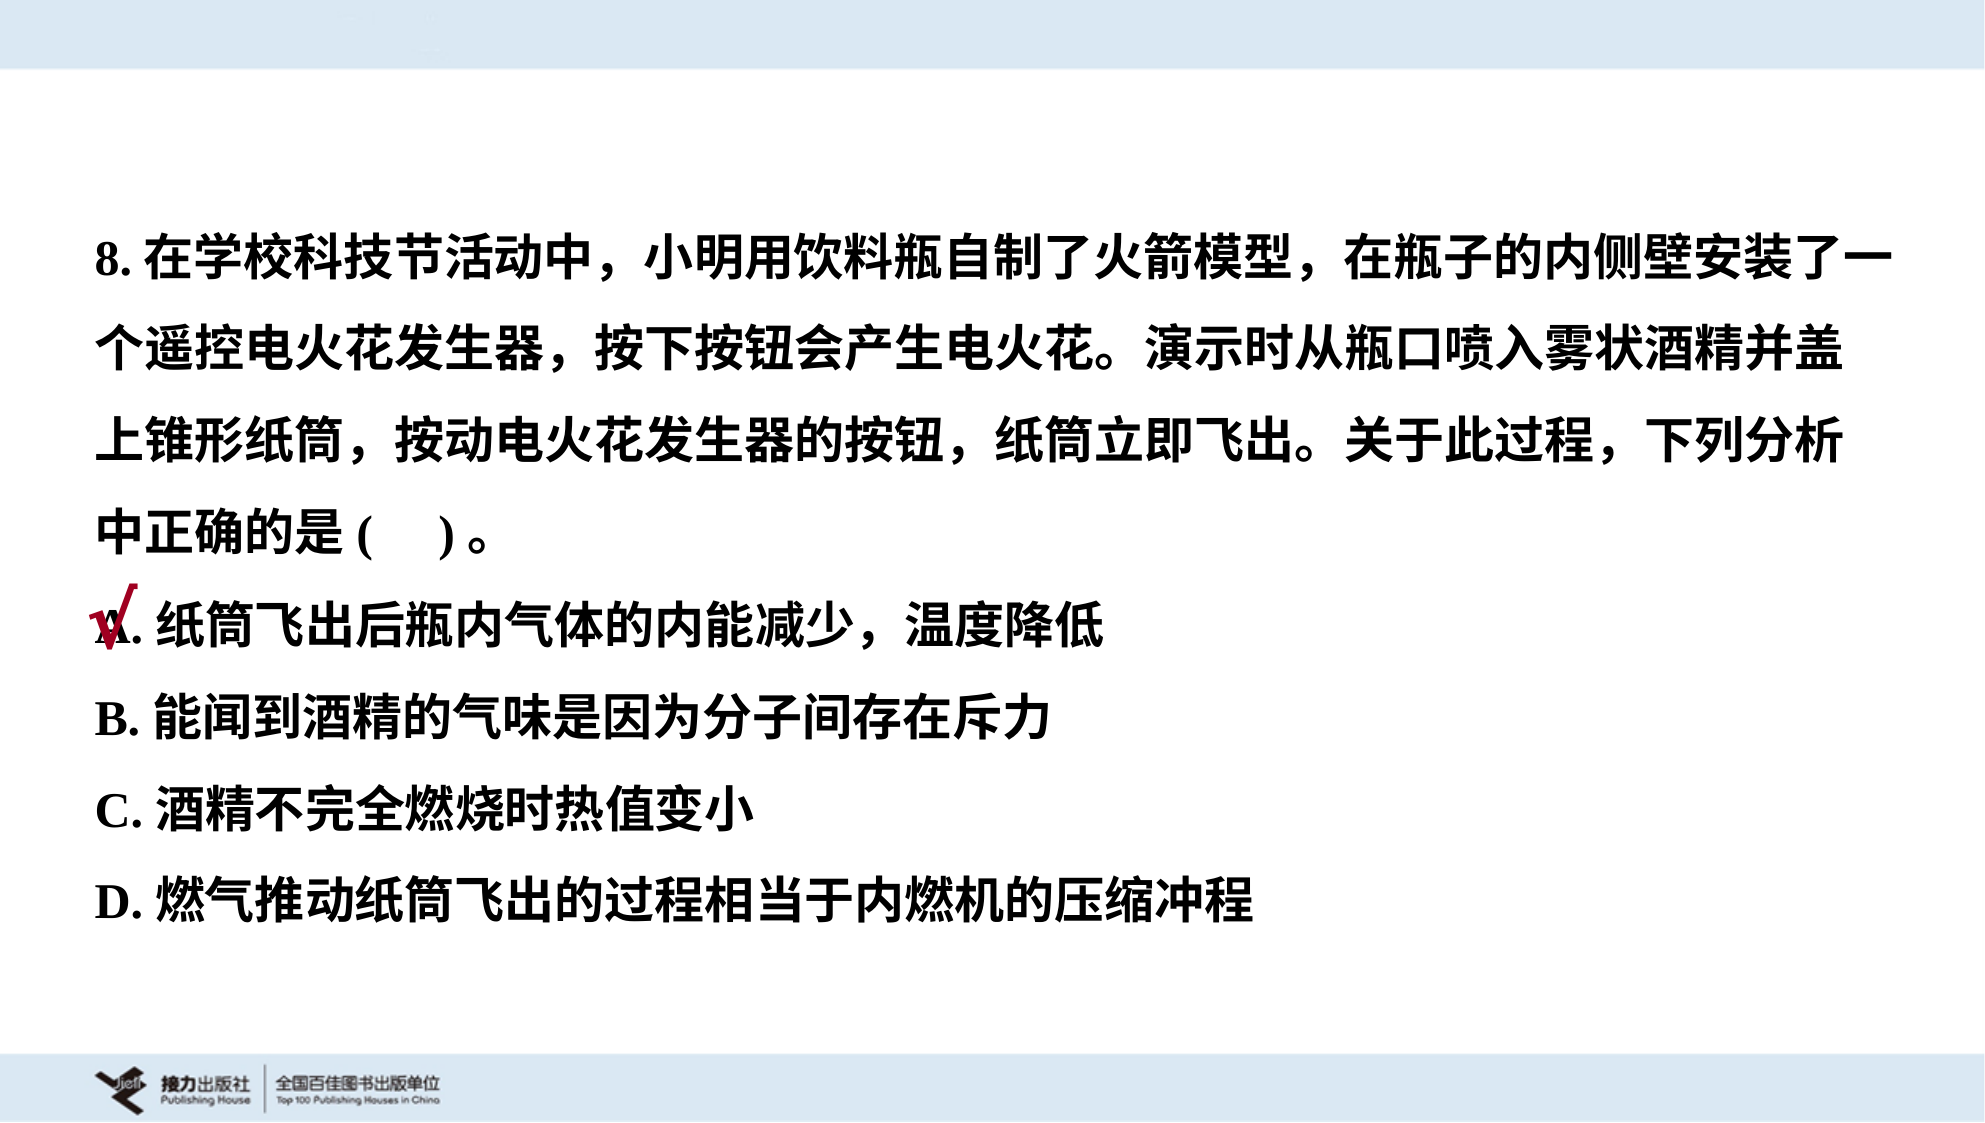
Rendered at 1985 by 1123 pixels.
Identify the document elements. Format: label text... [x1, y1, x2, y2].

text_box A.纸筒飞出后瓶内气体的内能减少，温度降低 B.能闻到酒精的气味是因为分子间存在斥力 C.酒精不完全燃烧时热值变小 D.燃气推动纸筒飞出的过程相当于内燃机的压缩冲程 [94, 562, 1892, 929]
text_box √ [86, 571, 139, 665]
picture [0, 0, 1985, 1122]
text_box 8.在学校科技节活动中，小明用饮料瓶自制了火箭模型，在瓶子的内侧壁安装了一 个遥控电火花发生器，按下按钮会产生电火花。演示时从瓶口喷入雾状酒精并盖 上锥形纸筒，按动电火花发生器的按钮，纸筒立即飞出。关于此过程，下列分析 中正确的是( )。 [94, 193, 1892, 561]
